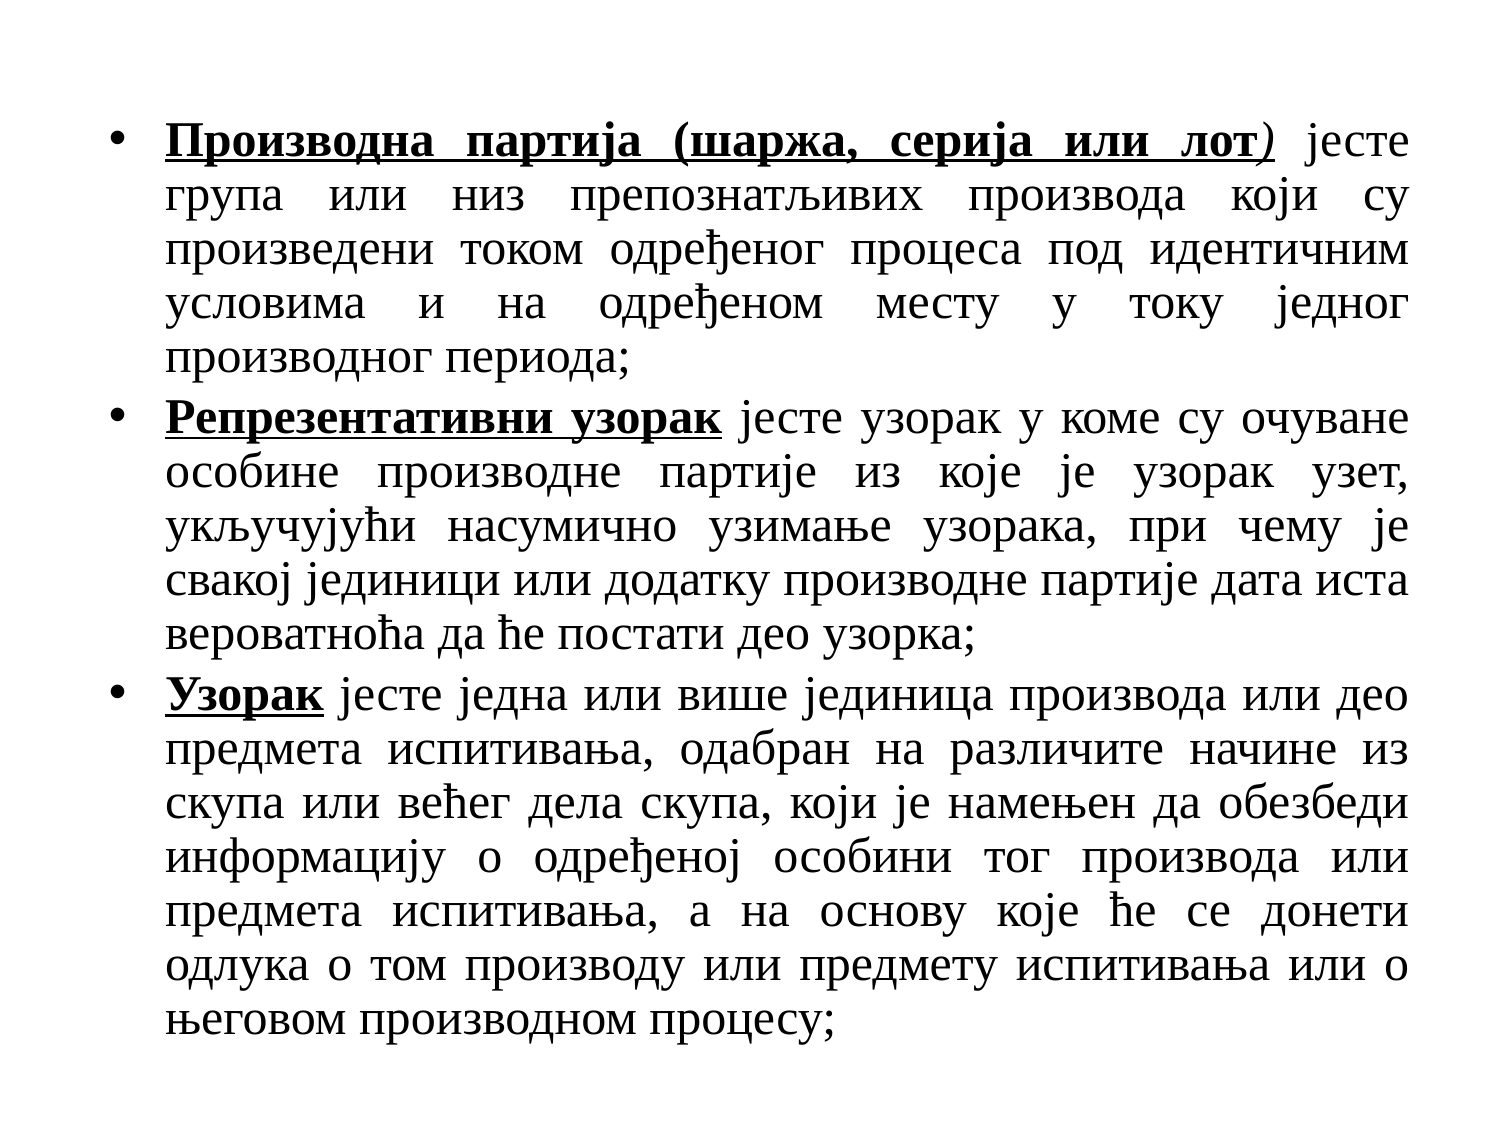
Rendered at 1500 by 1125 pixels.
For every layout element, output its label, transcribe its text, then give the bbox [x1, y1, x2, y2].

list Производна партија (шаржа, серија или лот) јесте група или низ препознатљивих производа који су произведени током одређеног процеса под идентичним условима и на одређеном месту у току једног производног периода; Репрезентативни узорак јесте узорак у коме су очуване особине производне партије из које је узорак узет, укључујући насумично узимање узорака, при чему је свакој јединици или додатку производне партије дата иста вероватноћа да ће постати део узорка; Узорак јесте једна или више јединица производа или део предмета испитивања, одабран на различите начине из скупа или већег дела скупа, који је намењен да обезбеди информацију о одређеној особини тог производа или предмета испитивања, а на основу које ће се донети одлука о том производу или предмету испитивања или о његовом производном процесу; [75, 105, 1425, 1039]
